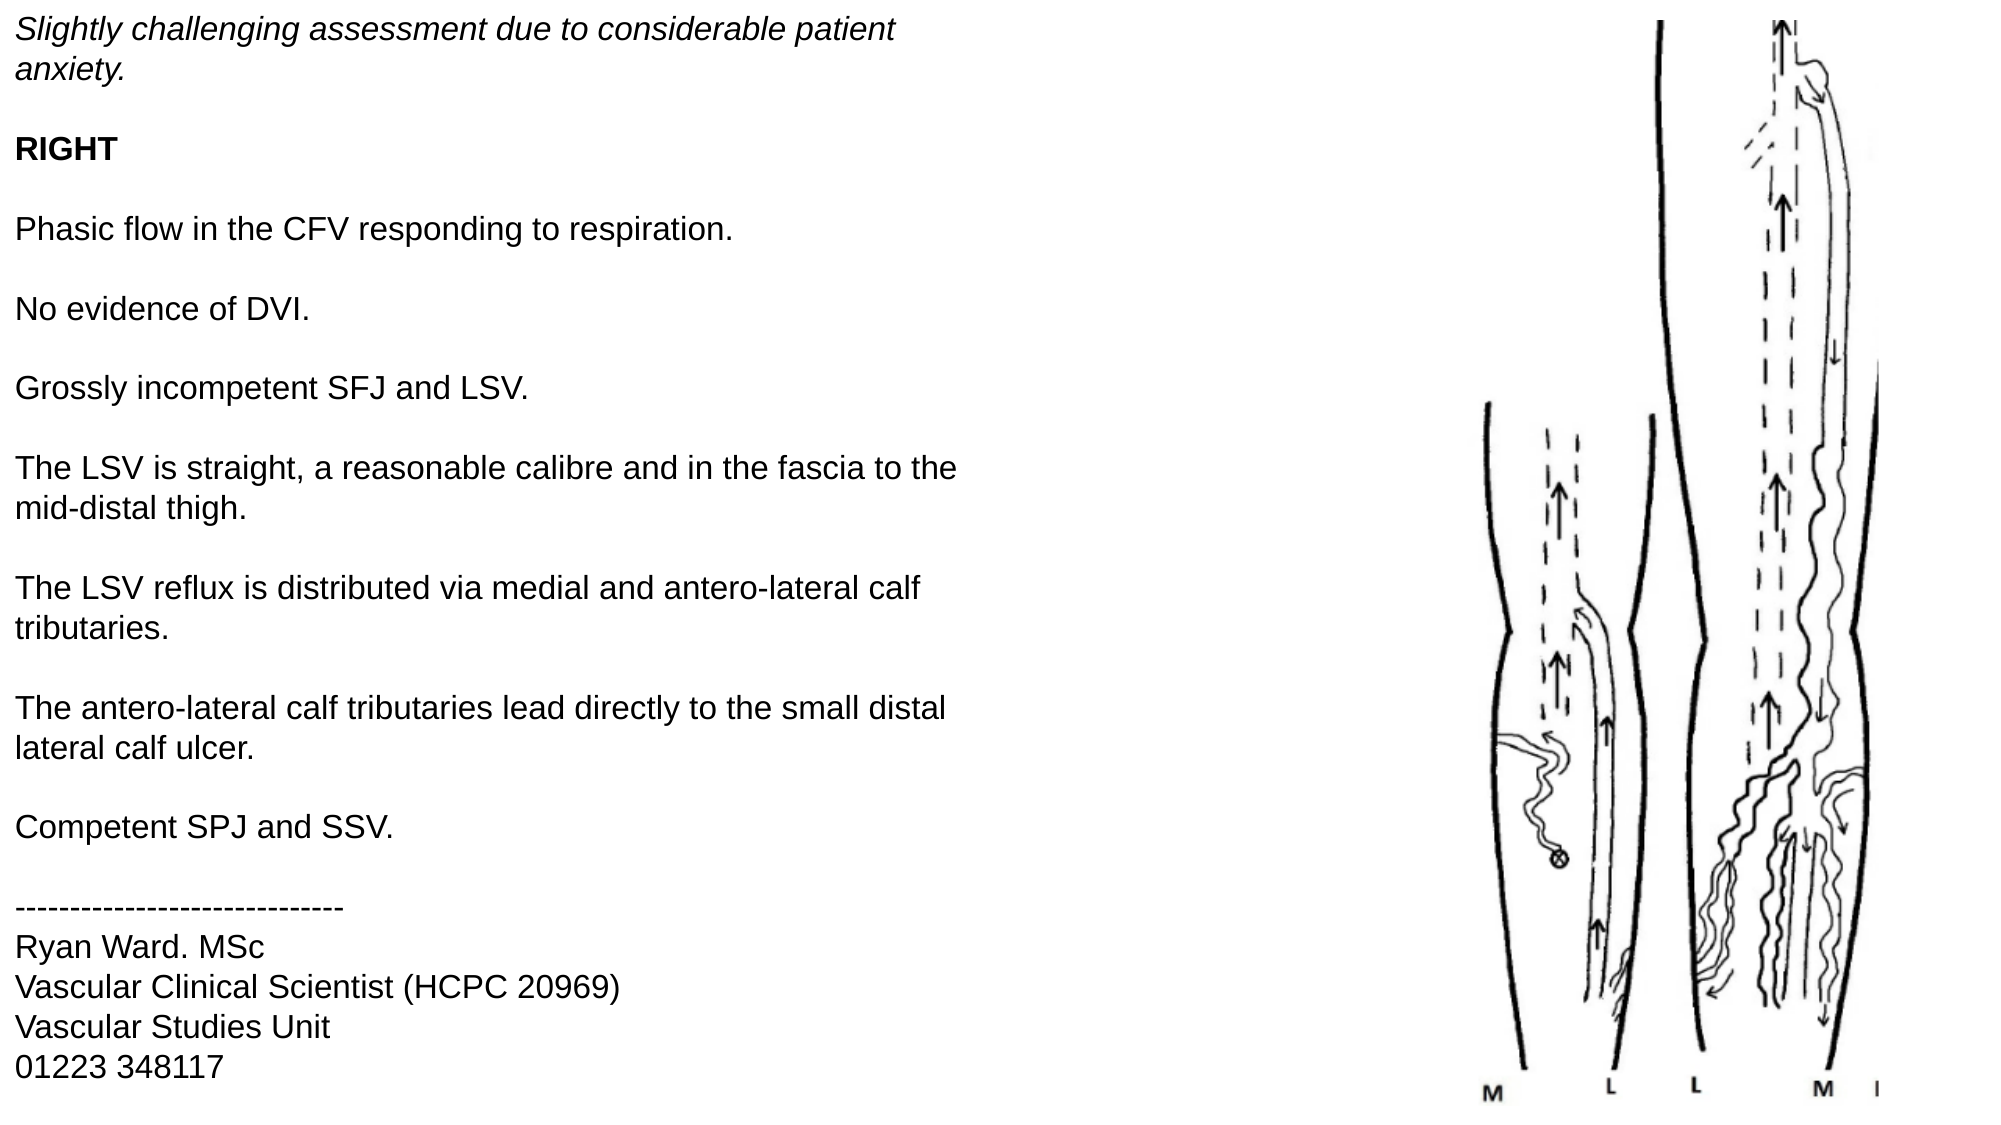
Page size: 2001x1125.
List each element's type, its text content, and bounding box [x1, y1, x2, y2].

picture [1454, 20, 1893, 1106]
text_box Slightly challenging assessment due to considerable patient anxiety. RIGHT Phasic flow in the CFV responding to respiration. No evidence of DVI. Grossly incompetent SFJ and LSV. The LSV is straight, a reasonable calibre and in the fascia to the mid-distal thigh. The LSV reflux is distributed via medial and antero-lateral calf tributaries. The antero-lateral calf tributaries lead directly to the small distal lateral calf ulcer. Competent SPJ and SSV. ------------------------------ Ryan Ward. MSc Vascular Clinical Scientist (HCPC 20969) Vascular Studies Unit 01223 348117 [0, 0, 1000, 1093]
